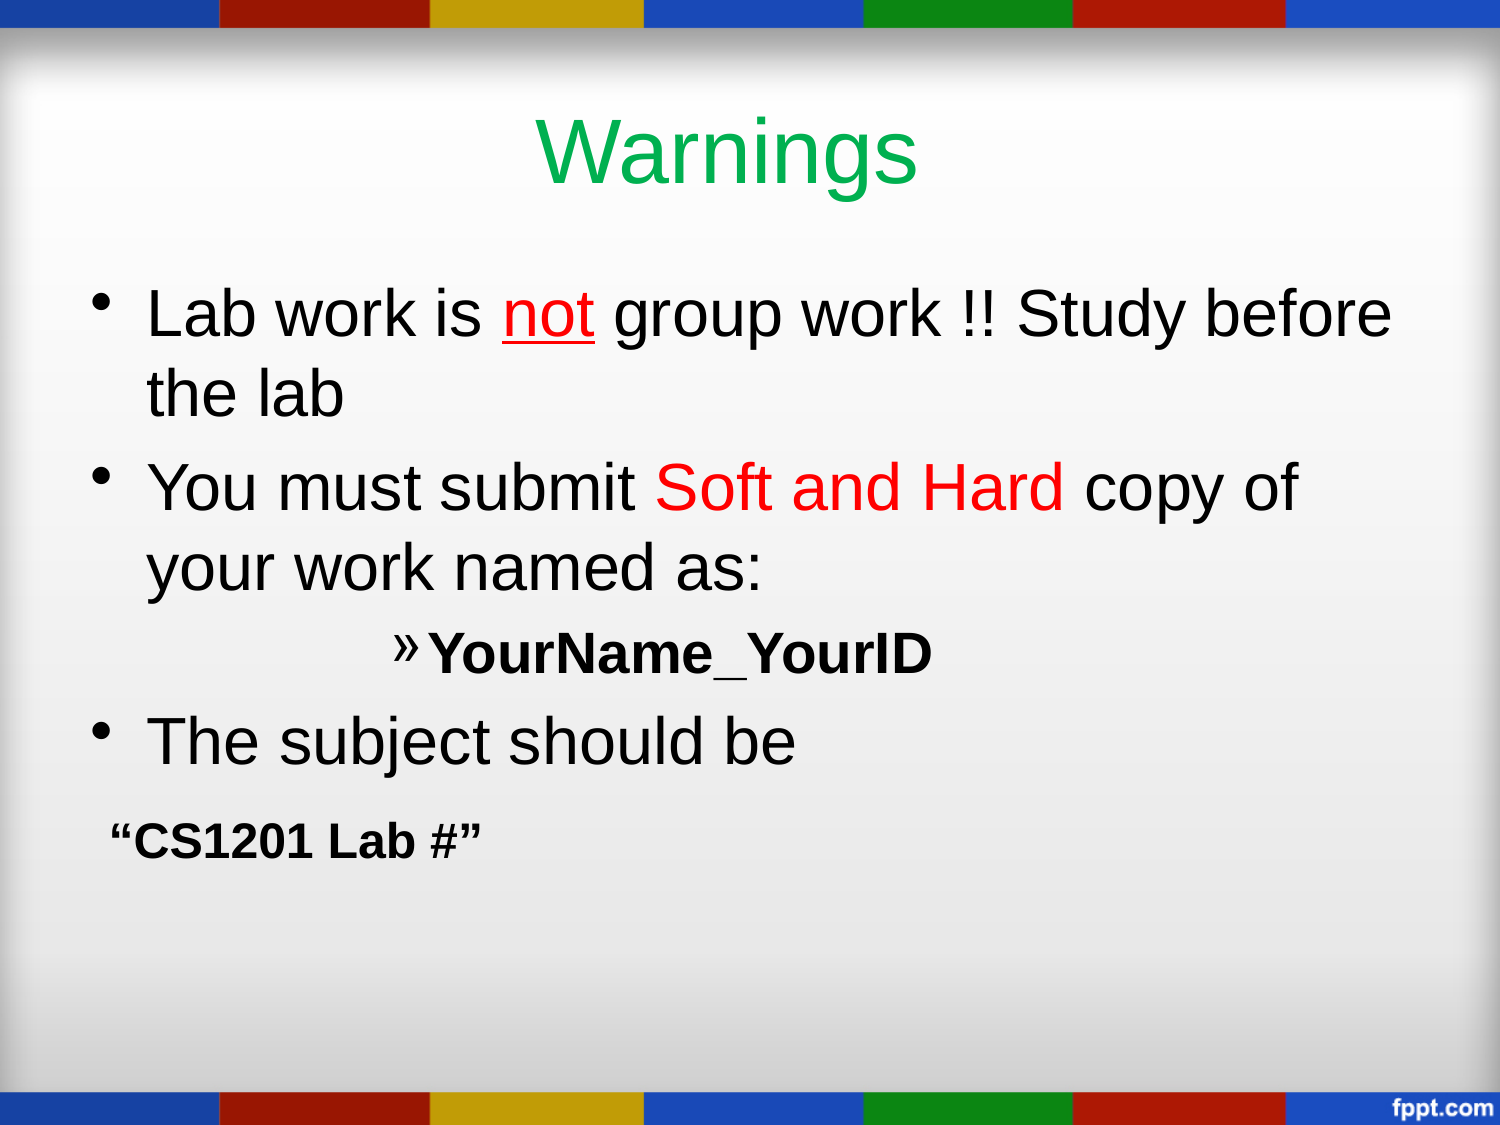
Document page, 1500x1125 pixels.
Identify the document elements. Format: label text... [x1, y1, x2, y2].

picture [0, 0, 1500, 1125]
title Warnings [52, 66, 1404, 228]
list Lab work is not group work !! Study before the lab You must submit Soft and Hard copy of your work named as: YourName_YourID The subject should be “CS1201 Lab #” [74, 262, 1426, 1006]
